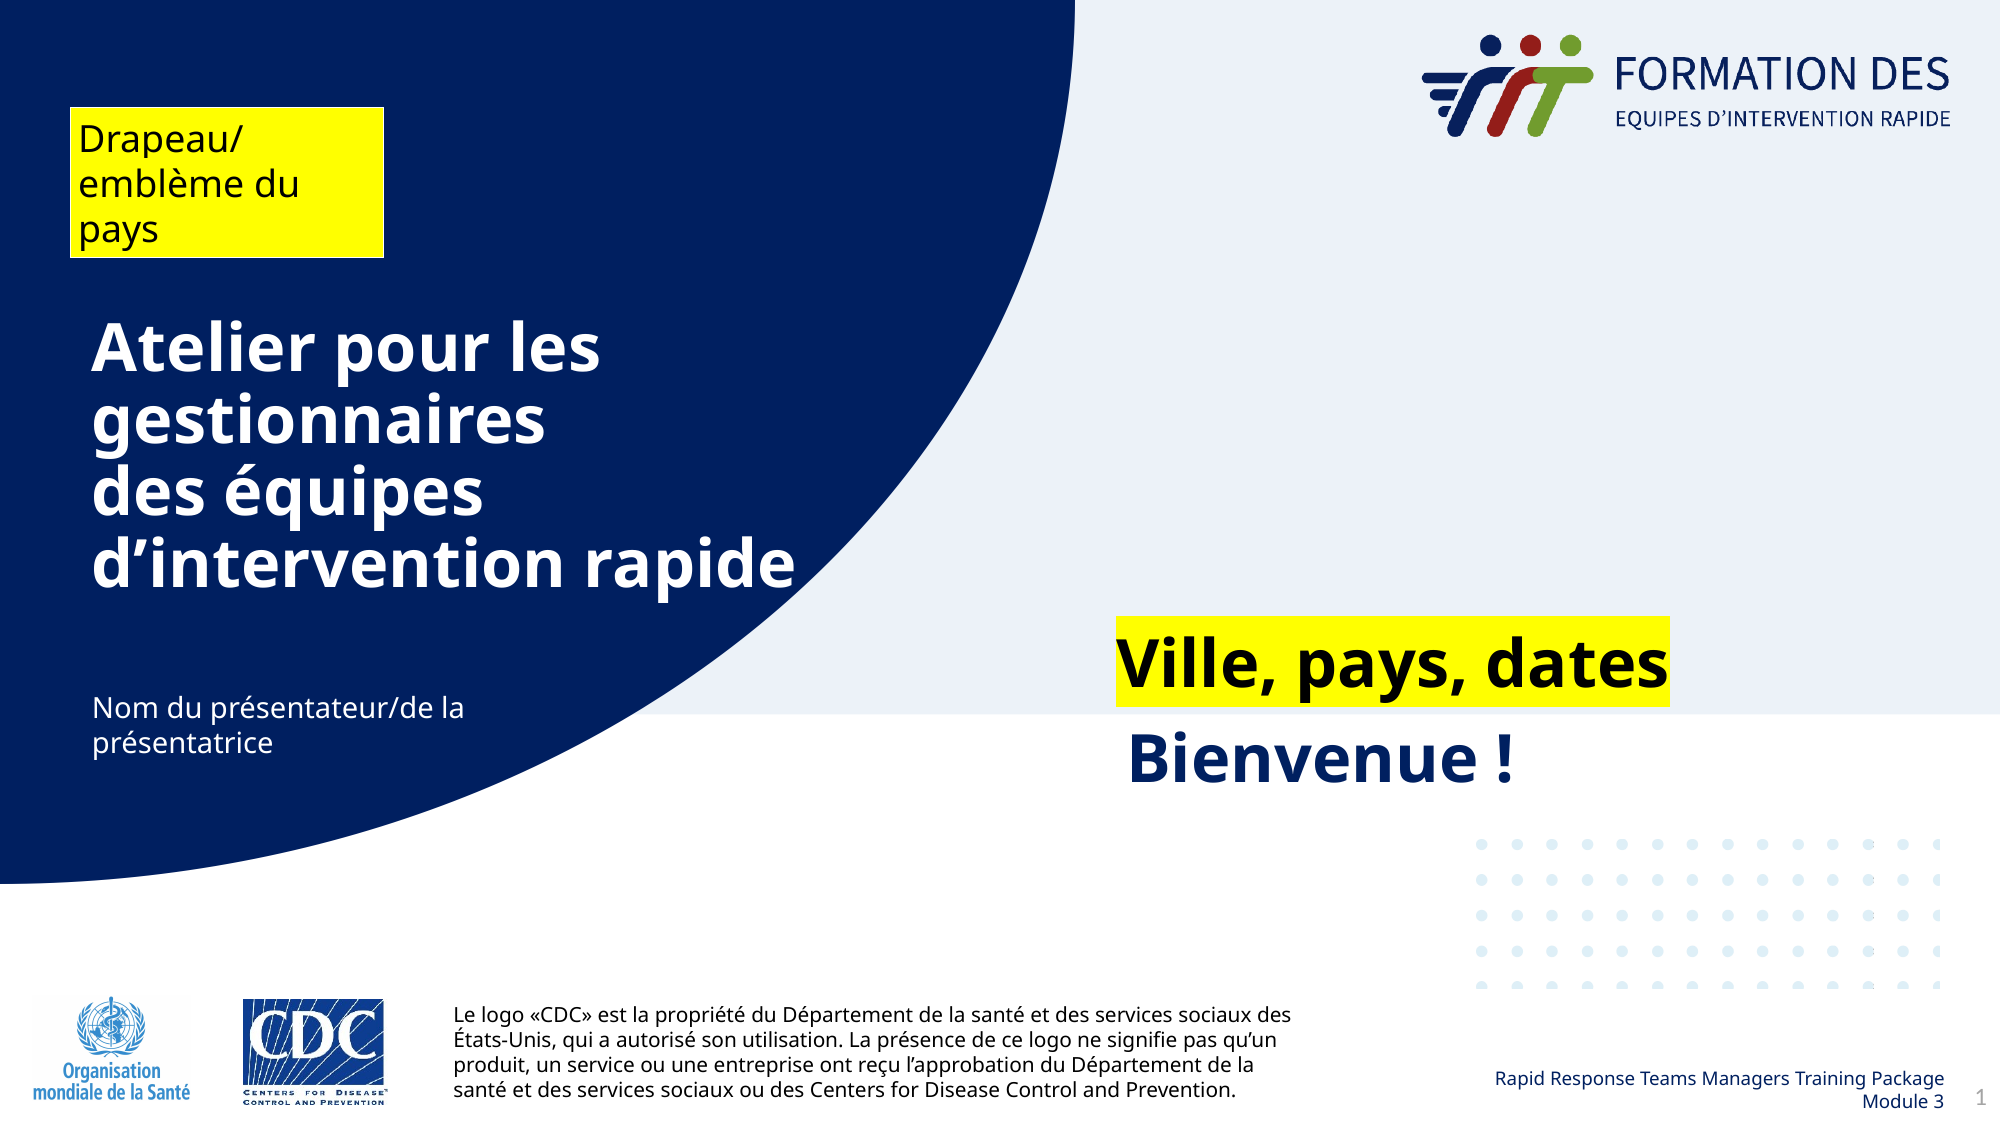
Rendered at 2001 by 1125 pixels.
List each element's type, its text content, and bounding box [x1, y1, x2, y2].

text_box Drapeau/emblème du pays [70, 107, 384, 258]
picture [0, 0, 1075, 884]
picture [1420, 34, 1952, 137]
title Atelier pour les gestionnaires des équipes d’intervention rapide [83, 259, 894, 657]
text_box Bienvenue ! [751, 708, 1890, 804]
text_box Ville, pays, dates [663, 613, 2000, 709]
picture [1476, 839, 1940, 989]
picture [243, 999, 388, 1105]
slide_number 1 [1959, 1072, 1991, 1125]
text_box Nom du présentateur/de la présentatrice [84, 682, 619, 768]
picture [32, 995, 191, 1101]
